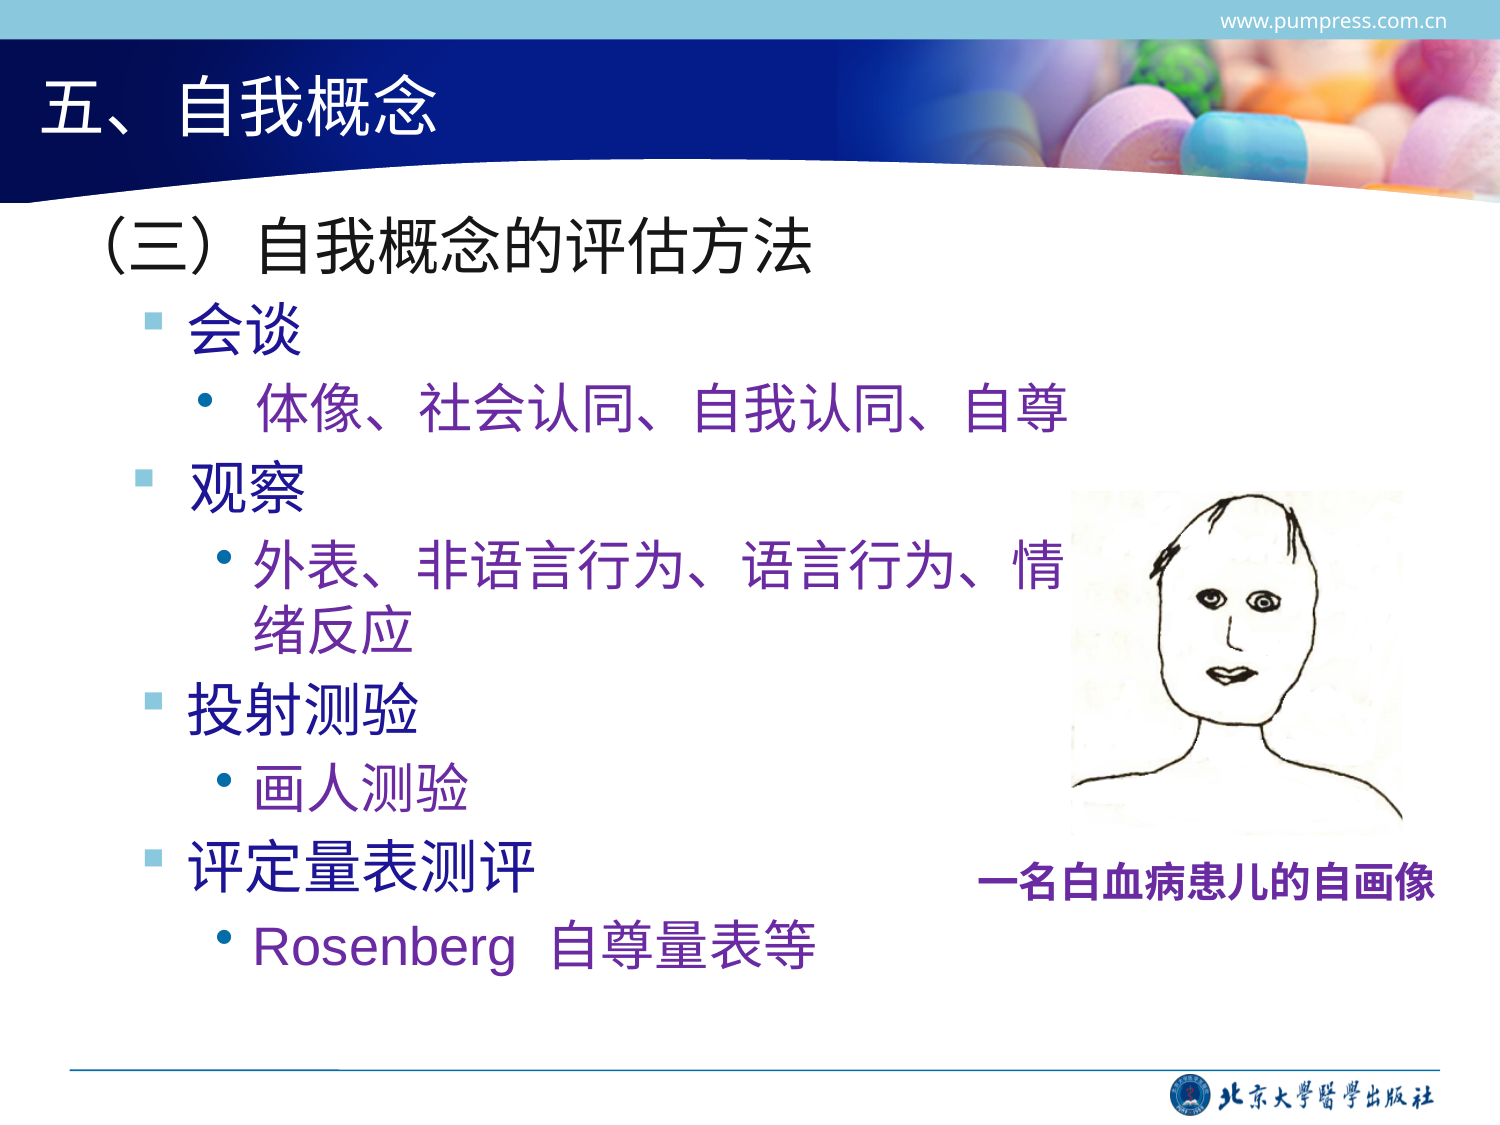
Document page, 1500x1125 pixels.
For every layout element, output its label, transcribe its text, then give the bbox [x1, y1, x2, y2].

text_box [962, 491, 1459, 909]
slide_number www.pumpress.com.cn [1024, 0, 1463, 38]
picture [1170, 1074, 1436, 1118]
picture [0, 40, 1500, 203]
title 五、自我概念 [23, 58, 1349, 152]
list （三）自我概念的评估方法 会谈 体像、社会认同、自我认同、自尊 观察 外表、非语言行为、语言行为、情绪反应 投射测验 画人测验 评定量表测评 Rosenberg 自尊量表等 [49, 198, 1117, 1026]
